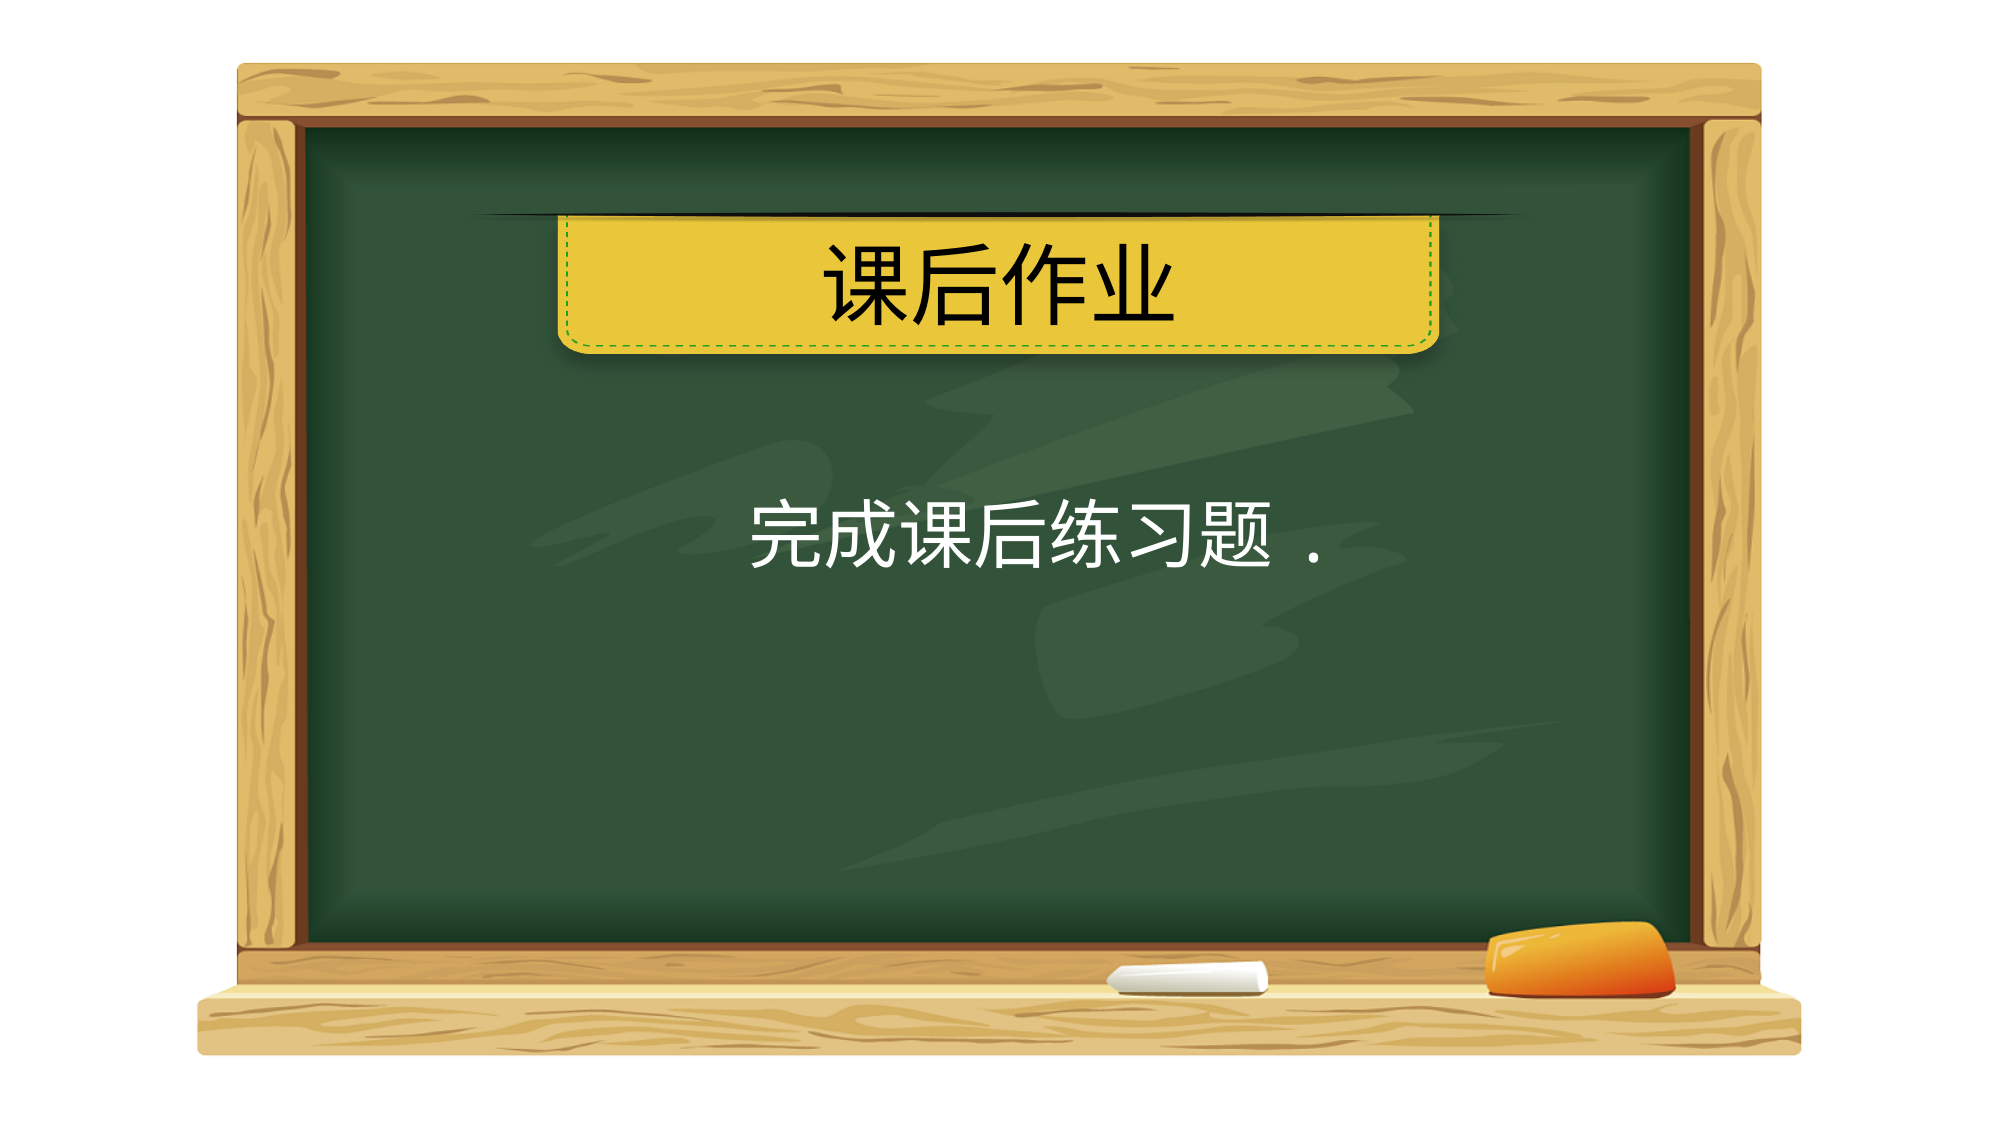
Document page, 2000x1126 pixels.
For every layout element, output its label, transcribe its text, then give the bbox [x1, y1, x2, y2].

picture [123, 53, 1876, 1082]
text_box 完成课后练习题. [387, 432, 1697, 588]
